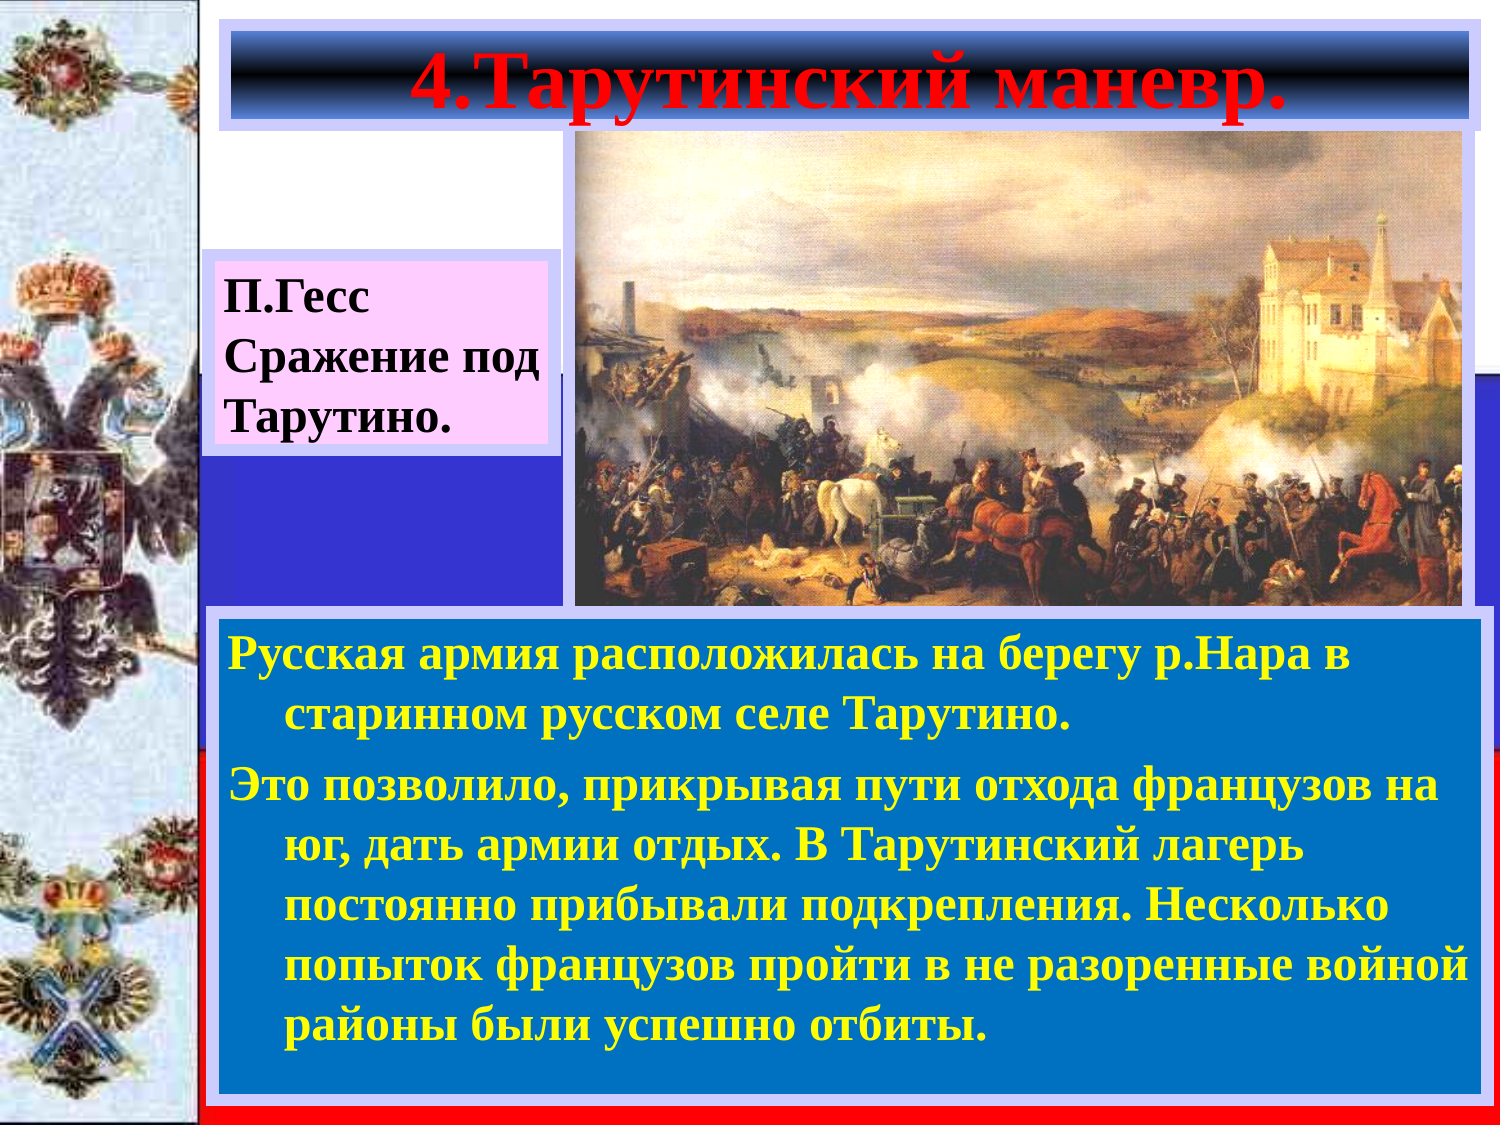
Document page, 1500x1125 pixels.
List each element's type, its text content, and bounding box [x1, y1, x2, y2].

text_box П.Гесс Сражение под Тарутино. [208, 255, 555, 450]
list Русская армия расположилась на берегу р.Нара в старинном русском селе Тарутино. Это позволило, прикрывая пути отхода французов на юг, дать армии отдых. В Тарутинский лагерь постоянно прибывали подкрепления. Несколько попыток французов пройти в не разоренные войной районы были успешно отбиты. [212, 612, 1488, 1101]
title 4.Тарутинский маневр. [224, 24, 1476, 126]
picture [0, 0, 1500, 1125]
